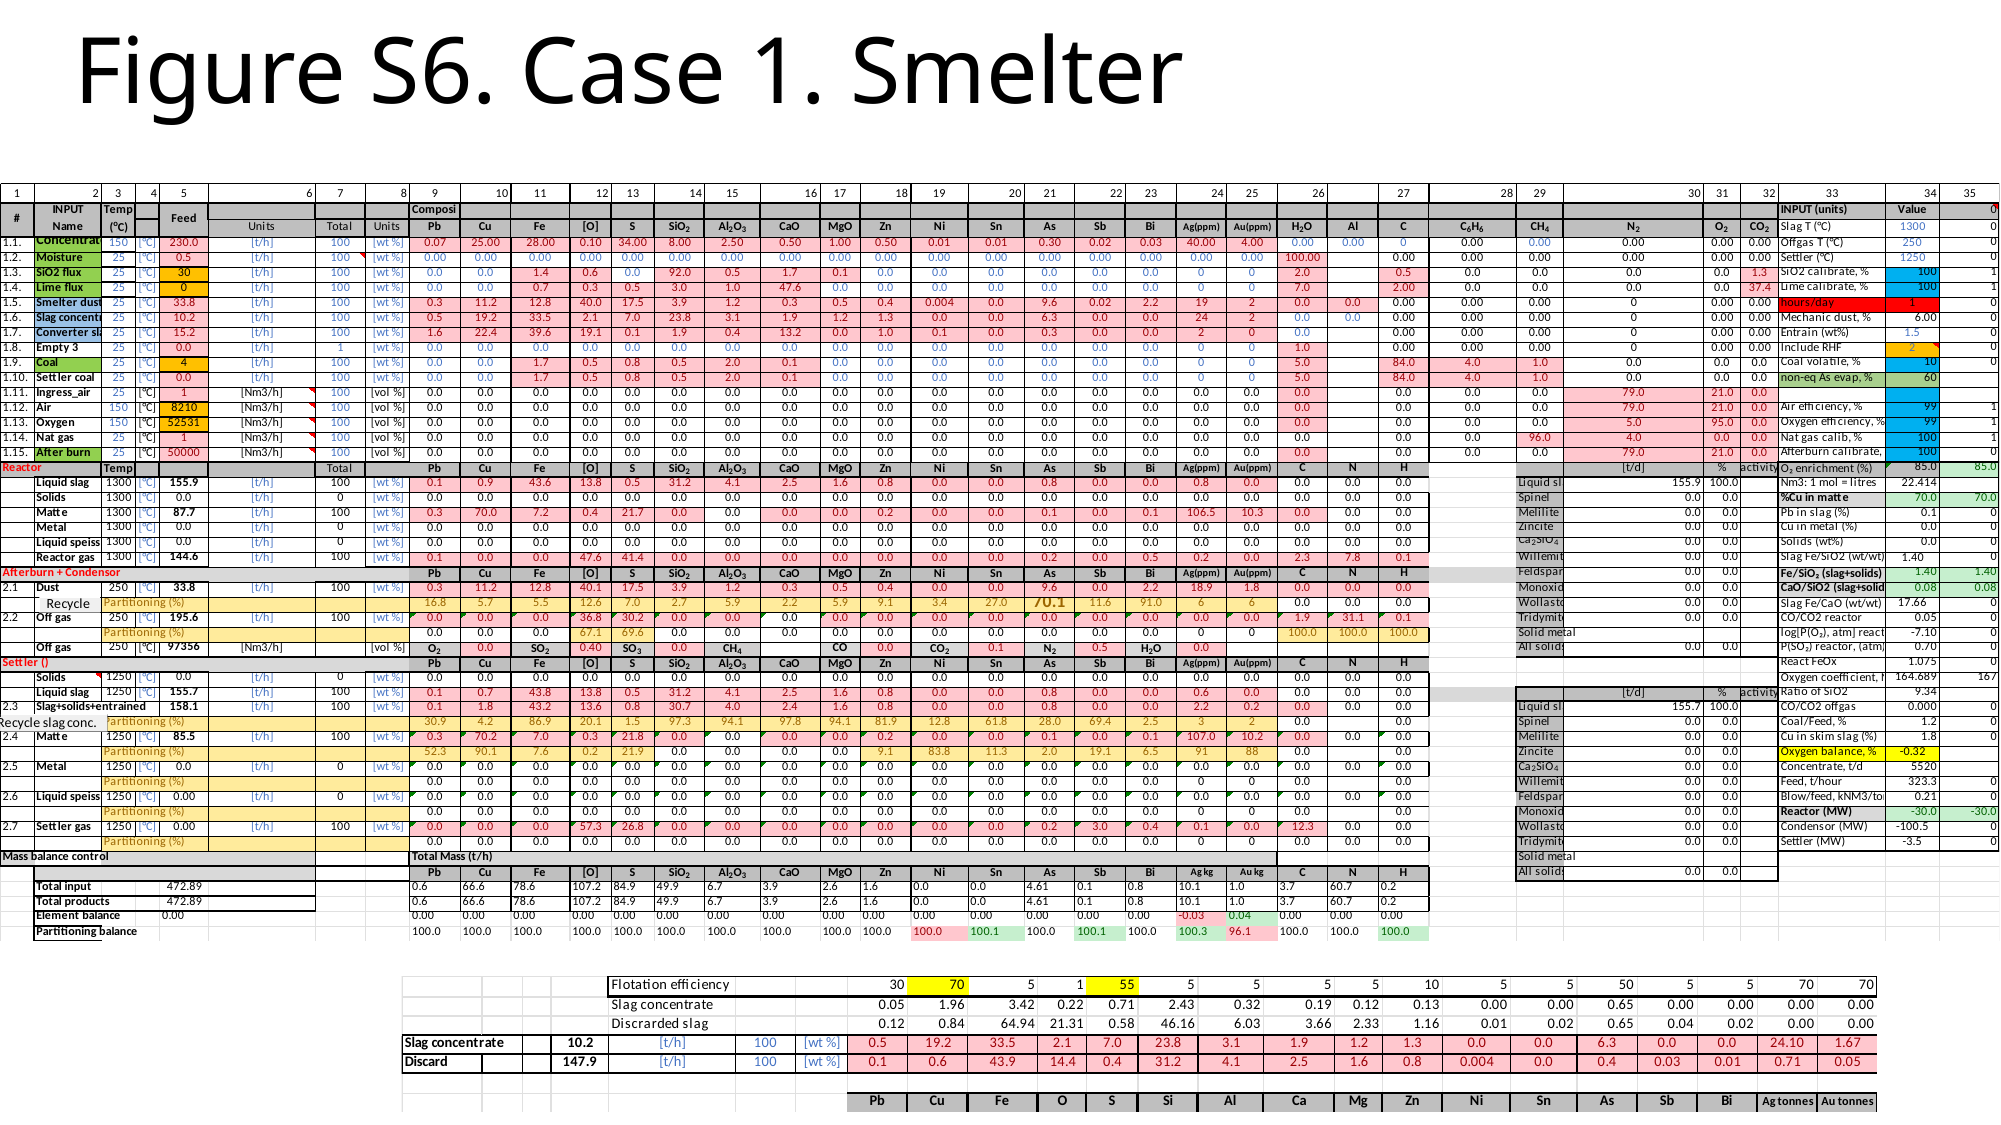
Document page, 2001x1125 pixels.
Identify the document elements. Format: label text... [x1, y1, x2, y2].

picture [0, 182, 2000, 943]
title Figure S6. Case 1. Smelter [59, 0, 1785, 182]
picture [400, 975, 1879, 1114]
